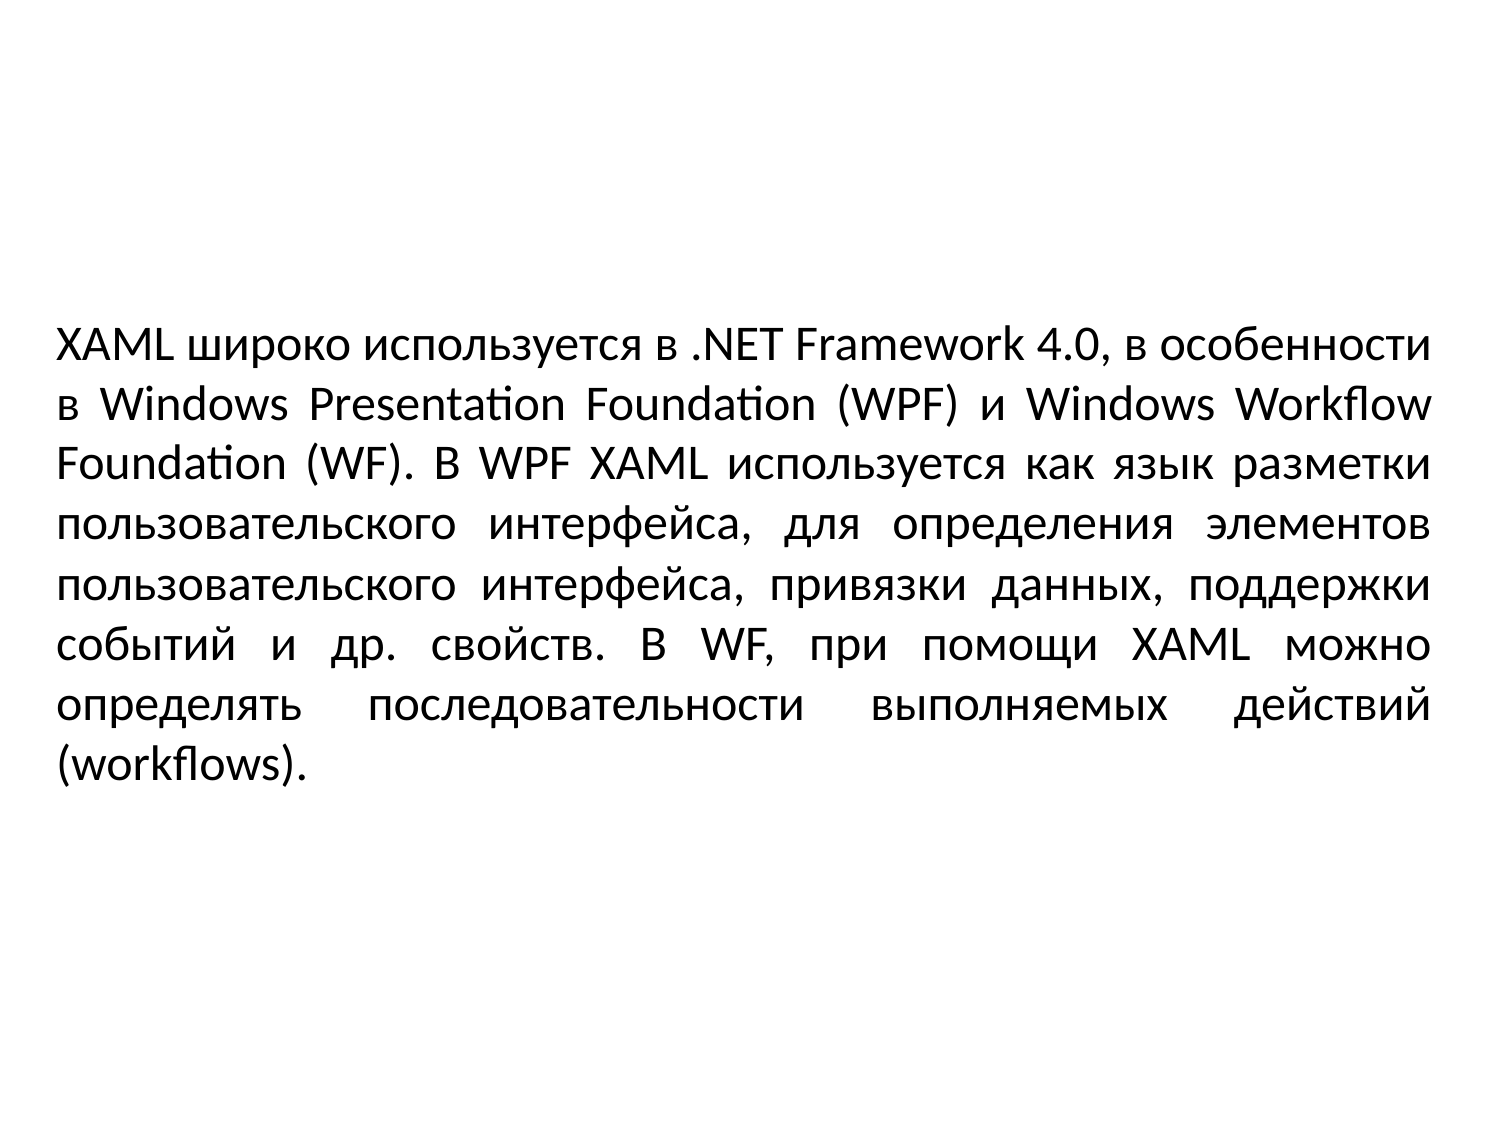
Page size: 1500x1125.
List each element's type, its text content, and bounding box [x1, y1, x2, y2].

text_box XAML широко используется в .NET Framework 4.0, в особенности в Windows Presentation Foundation (WPF) и Windows Workflow Foundation (WF). В WPF XAML используется как язык разметки пользовательского интерфейса, для определения элементов пользовательского интерфейса, привязки данных, поддержки событий и др. свойств. В WF, при помощи XAML можно определять последовательности выполняемых действий (workflows). [41, 302, 1447, 798]
